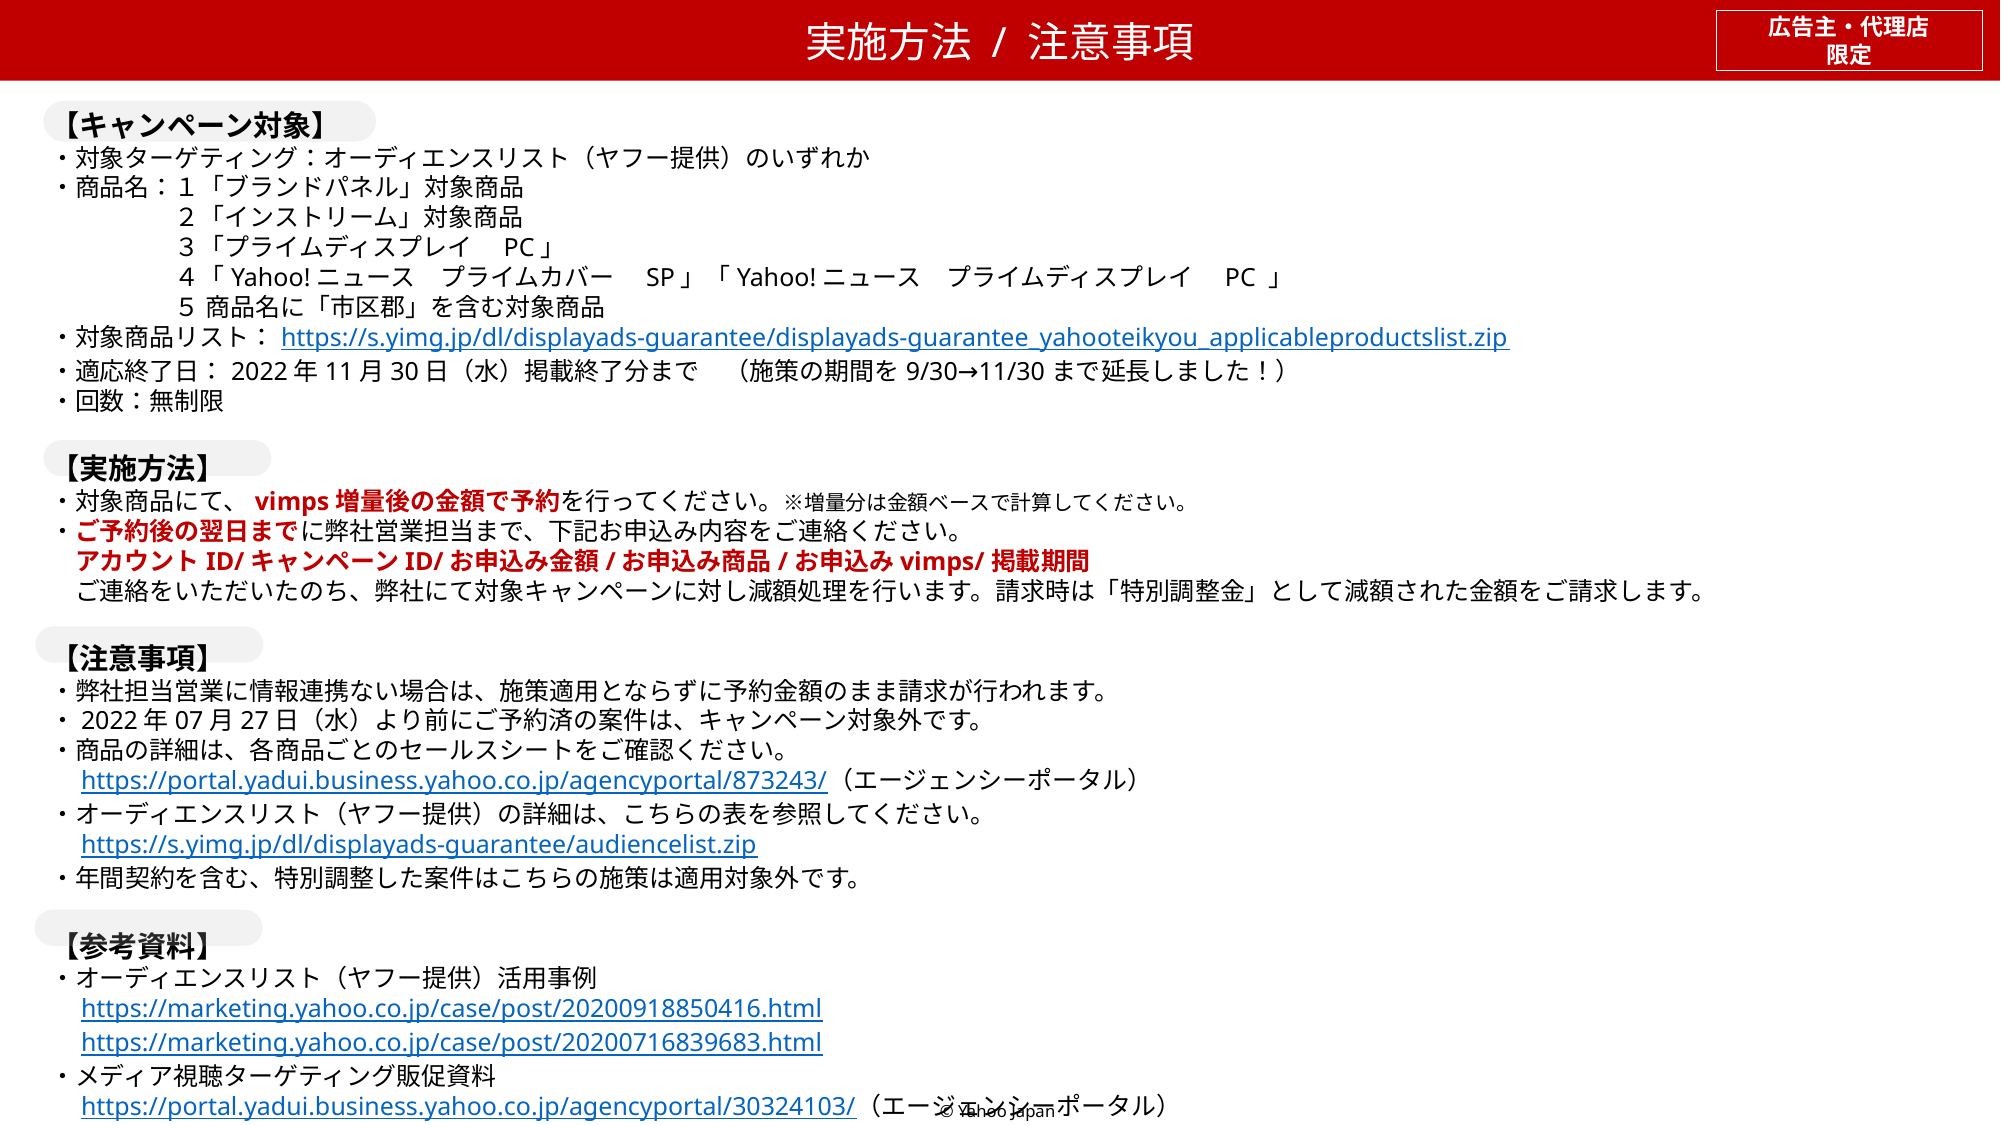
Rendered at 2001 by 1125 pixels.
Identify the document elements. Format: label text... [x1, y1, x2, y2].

text_box 【キャンペーン対象】 ・対象ターゲティング：オーディエンスリスト（ヤフー提供）のいずれか ・商品名：１「ブランドパネル」対象商品 ２「インストリーム」対象商品 ３「プライムディスプレイ PC」 ４「Yahoo!ニュース プライムカバー SP」「Yahoo!ニュース プライムディスプレイ PC 」 ５ 商品名に「市区郡」を含む対象商品 ・対象商品リスト：https://s.yimg.jp/dl/displayads-guarantee/displayads-guarantee_yahooteikyou_applicableproductslist.zip ・適応終了日：2022年11月30日（水）掲載終了分まで （施策の期間を9/30→11/30まで延長しました！） ・回数：無制限 【実施方法】 ・対象商品にて、vimps増量後の金額で予約を行ってください。※増量分は金額ベースで計算してください。 ・ご予約後の翌日までに弊社営業担当まで、下記お申込み内容をご連絡ください。 アカウントID/キャンペーンID/お申込み金額/お申込み商品/お申込みvimps/掲載期間 ご連絡をいただいたのち、弊社にて対象キャンペーンに対し減額処理を行います。請求時は「特別調整金」として減額された金額をご請求します。 【注意事項】 ・弊社担当営業に情報連携ない場合は、施策適用とならずに予約金額のまま請求が行われます。 ・2022年07月27日（水）より前にご予約済の案件は、キャンペーン対象外です。 ・商品の詳細は、各商品ごとのセールスシートをご確認ください。 https://portal.yadui.business.yahoo.co.jp/agencyportal/873243/（エージェンシーポータル） ・オーディエンスリスト（ヤフー提供）の詳細は、こちらの表を参照してください。 https://s.yimg.jp/dl/displayads-guarantee/audiencelist.zip ・年間契約を含む、特別調整した案件はこちらの施策は適用対象外です。 【参考資料】 ・オーディエンスリスト（ヤフー提供）活用事例 https://marketing.yahoo.co.jp/case/post/20200918850416.html https://marketing.yahoo.co.jp/case/post/20200716839683.html ・メディア視聴ターゲティング販促資料 https://portal.yadui.business.yahoo.co.jp/agencyportal/30324103/（エージェンシーポータル） [35, 99, 1903, 1125]
text_box © Yahoo Japan [891, 1093, 1104, 1125]
text_box [33, 908, 264, 947]
text_box 広告主・代理店 限定 [1715, 9, 1983, 72]
text_box 実施方法 / 注意事項 [0, 0, 2000, 82]
